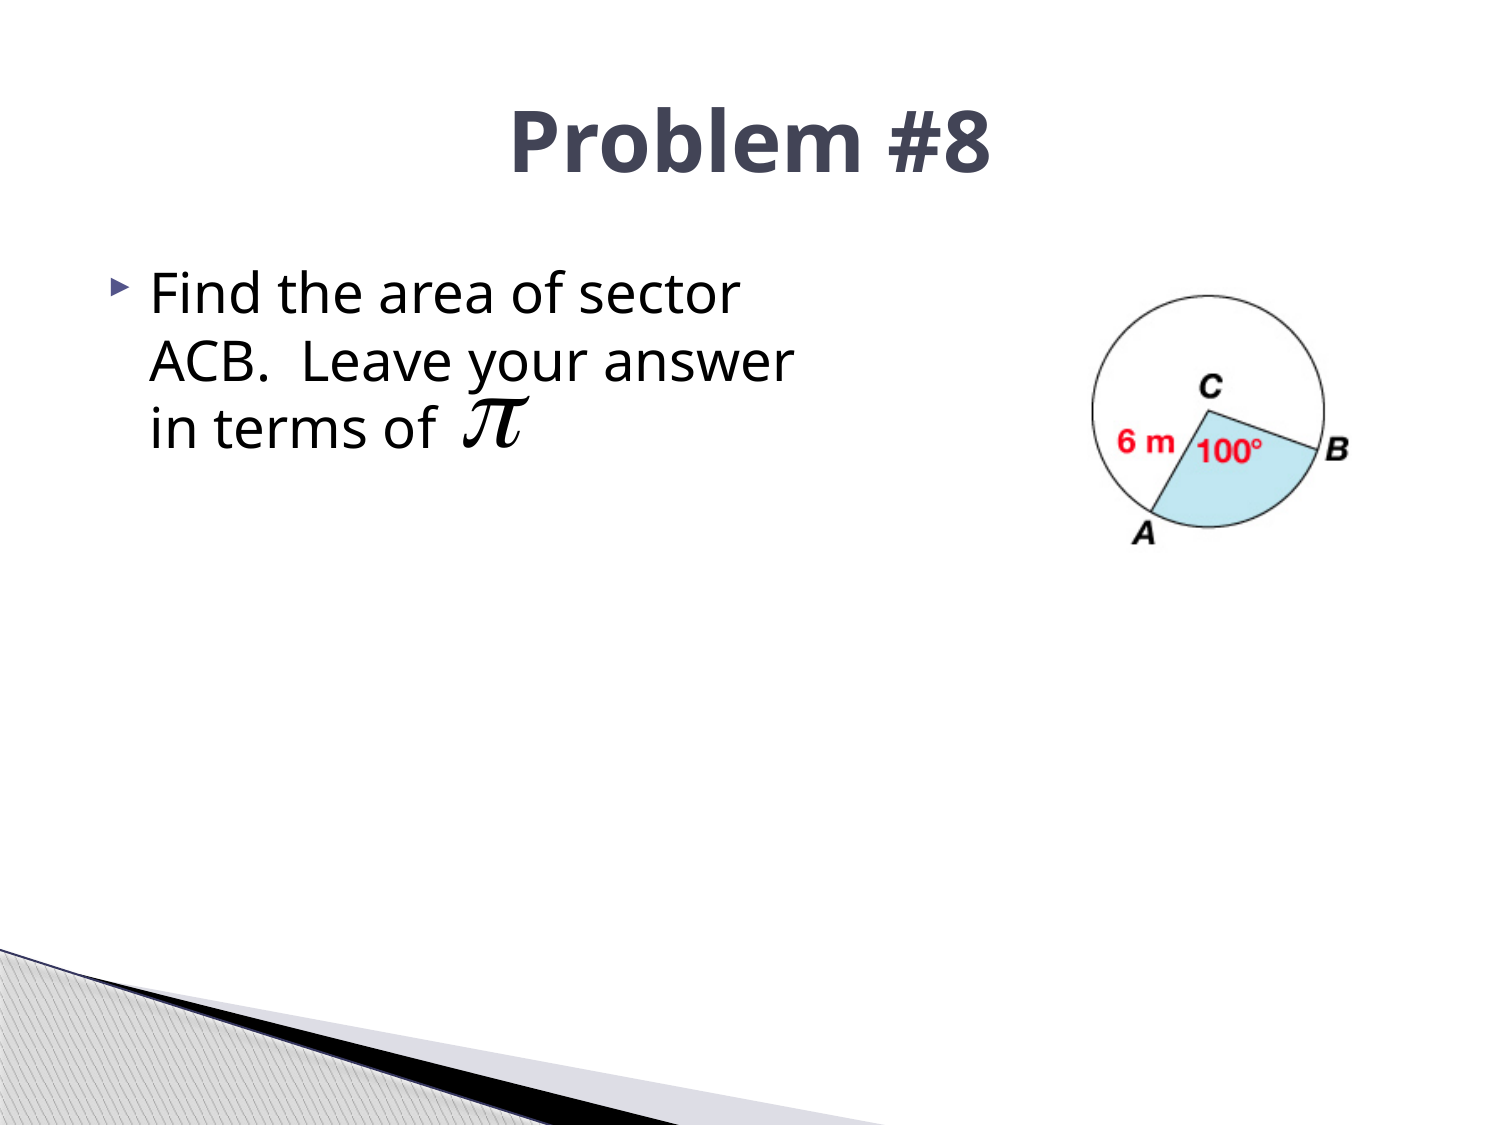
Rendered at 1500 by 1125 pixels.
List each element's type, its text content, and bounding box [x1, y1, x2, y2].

list Find the area of sector ACB. Leave your answer in terms of [75, 249, 863, 986]
picture [1087, 287, 1352, 554]
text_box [449, 374, 551, 476]
title Problem #8 [75, 45, 1425, 233]
